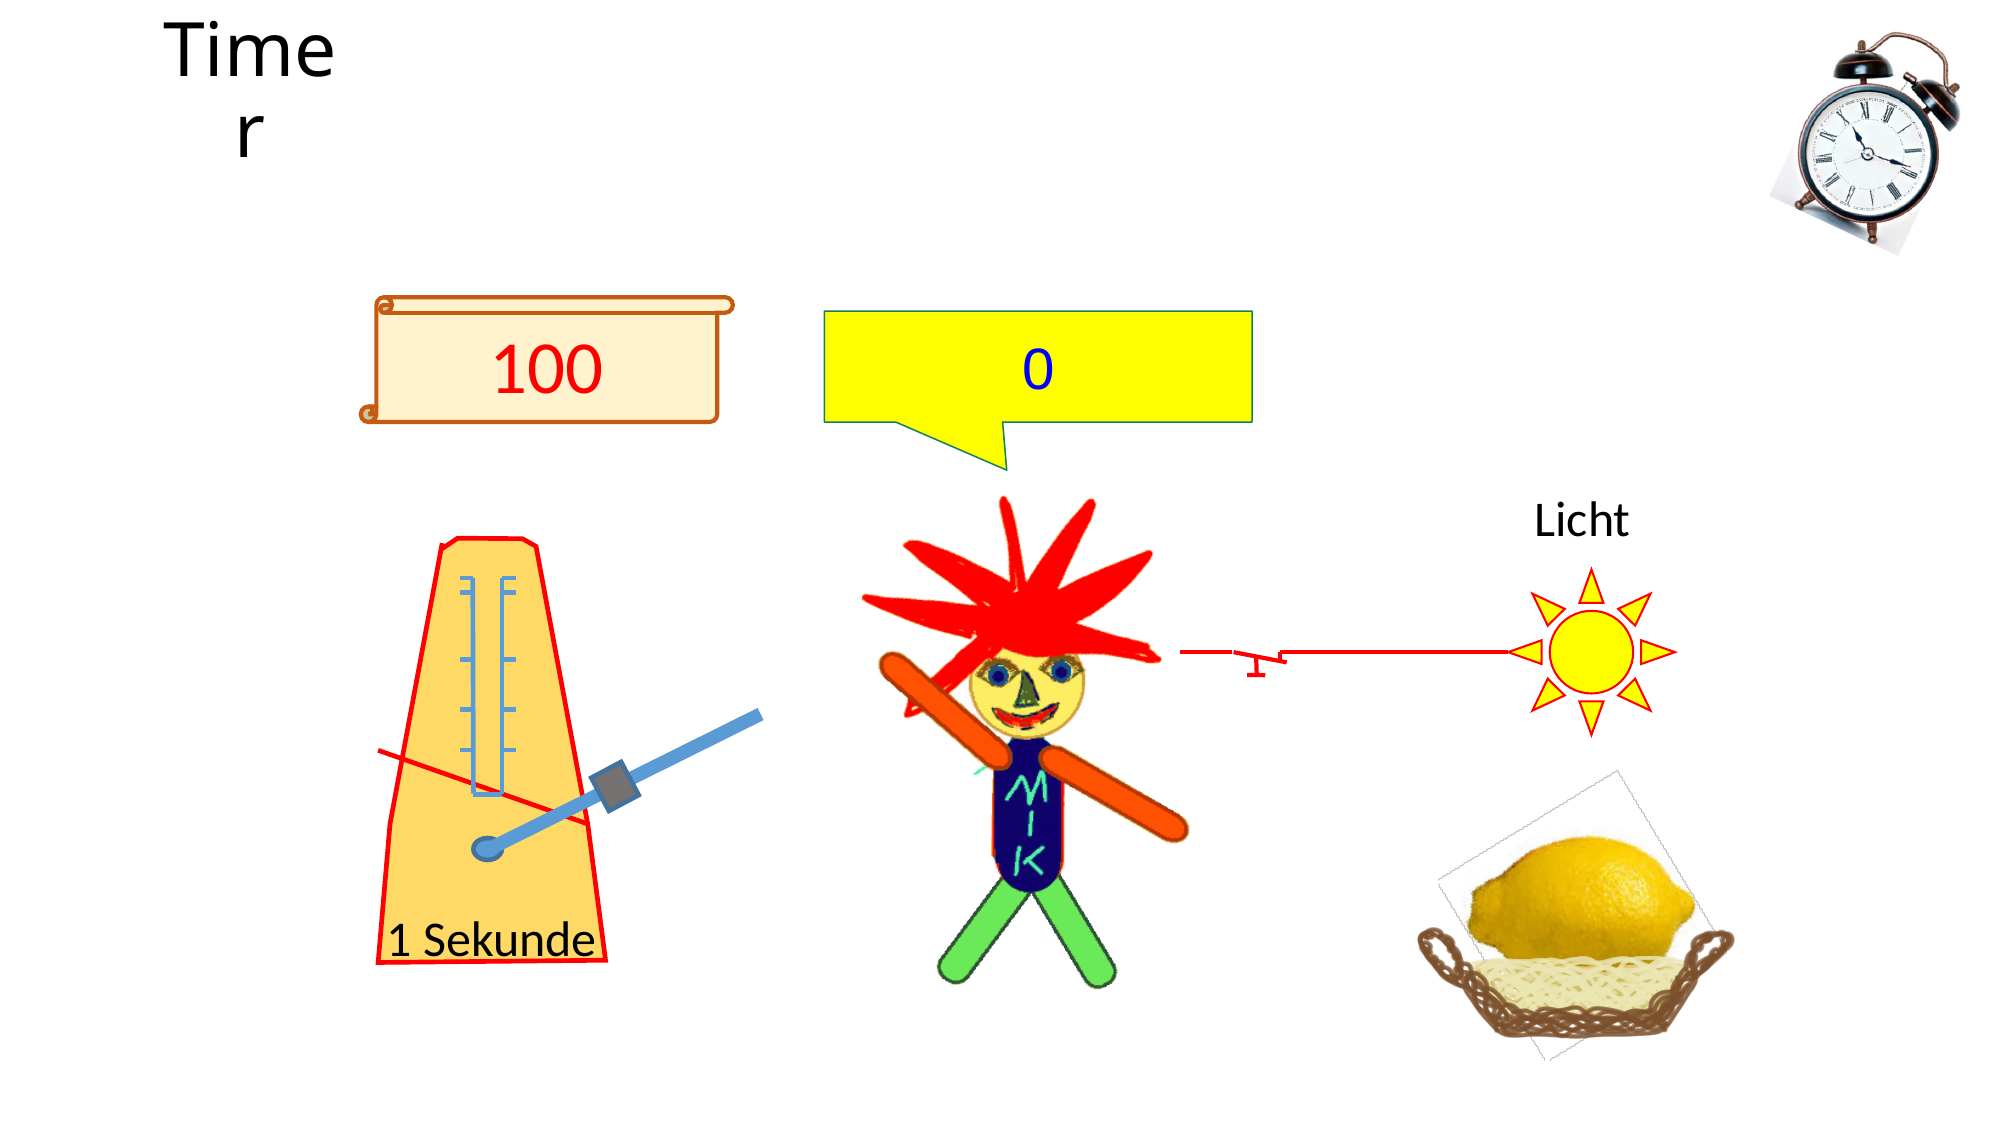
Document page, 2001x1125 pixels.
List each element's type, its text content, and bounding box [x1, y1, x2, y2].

picture [840, 478, 1206, 1004]
text_box 100 [359, 296, 734, 424]
text_box [409, 537, 569, 714]
picture [1769, 0, 1990, 257]
text_box Licht [1519, 478, 1646, 554]
title Timer [139, 108, 361, 182]
text_box 0 [824, 311, 1253, 471]
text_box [226, 714, 761, 980]
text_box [1206, 569, 1675, 735]
picture [1382, 772, 1770, 1107]
